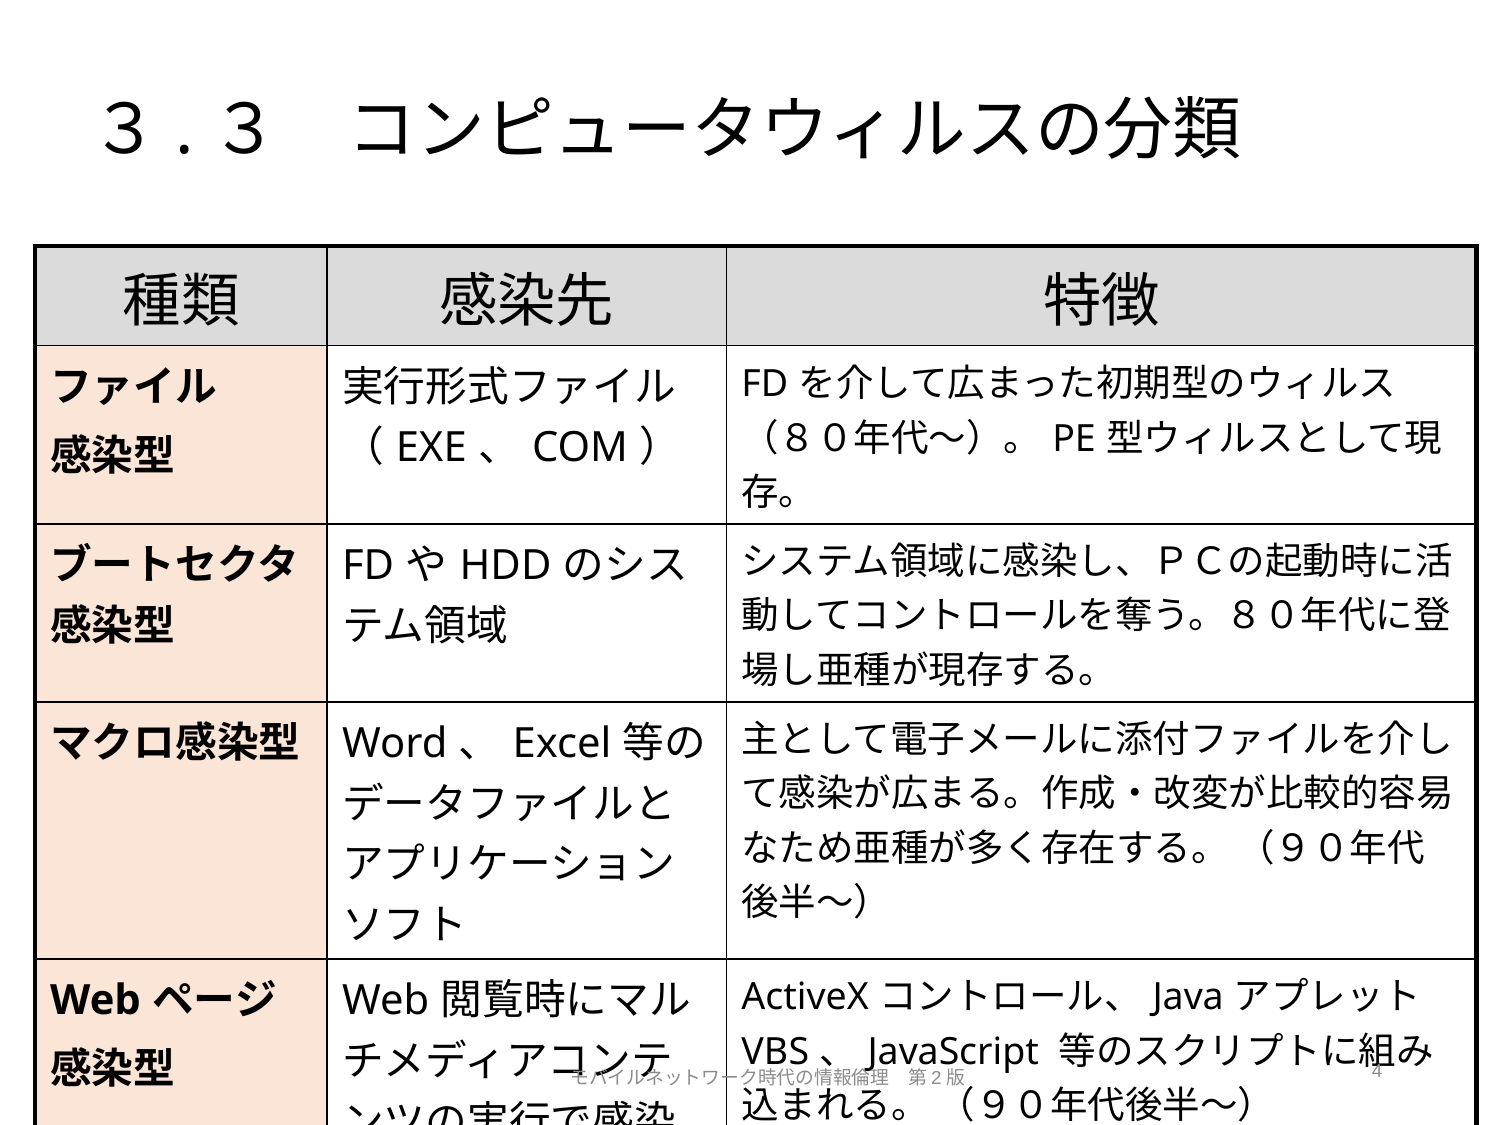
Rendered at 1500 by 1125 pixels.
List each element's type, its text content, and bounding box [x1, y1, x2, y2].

table_cell マクロ感染型 [37, 703, 326, 958]
table_cell Word、Excel等のデータファイルとアプリケーションソフト [328, 703, 726, 958]
table_cell ブートセクタ感染型 [37, 525, 326, 701]
slide_number 4 [1116, 1043, 1398, 1096]
table_cell Webページ 感染型 [37, 960, 326, 1125]
table_cell ファイル 感染型 [37, 346, 326, 523]
table_cell システム領域に感染し、ＰＣの起動時に活動してコントロールを奪う。８０年代に登場し亜種が現存する。 [727, 525, 1474, 701]
title ３.３ コンピュータウィルスの分類 [75, 75, 1425, 188]
table_cell 主として電子メールに添付ファイルを介して感染が広まる。作成・改変が比較的容易なため亜種が多く存在する。 （９０年代後半～） [727, 703, 1474, 958]
table_cell FDやHDDのシステム領域 [328, 525, 726, 701]
table_cell FDを介して広まった初期型のウィルス（８０年代～）。PE型ウィルスとして現存。 [727, 346, 1474, 523]
table_header 種類 [37, 248, 326, 345]
table_cell Web閲覧時にマルチメディアコンテンツの実行で感染 [328, 960, 726, 1125]
table_cell ActiveXコントロール、JavaアプレットVBS、JavaScript 等のスクリプトに組み込まれる。 （９０年代後半～） [727, 960, 1474, 1125]
table_cell 実行形式ファイル（EXE、COM） [328, 346, 726, 523]
table_header 感染先 [328, 248, 726, 345]
footer モバイルネットワーク時代の情報倫理 第2版 [503, 1054, 1032, 1100]
table_header 特徴 [727, 248, 1474, 345]
